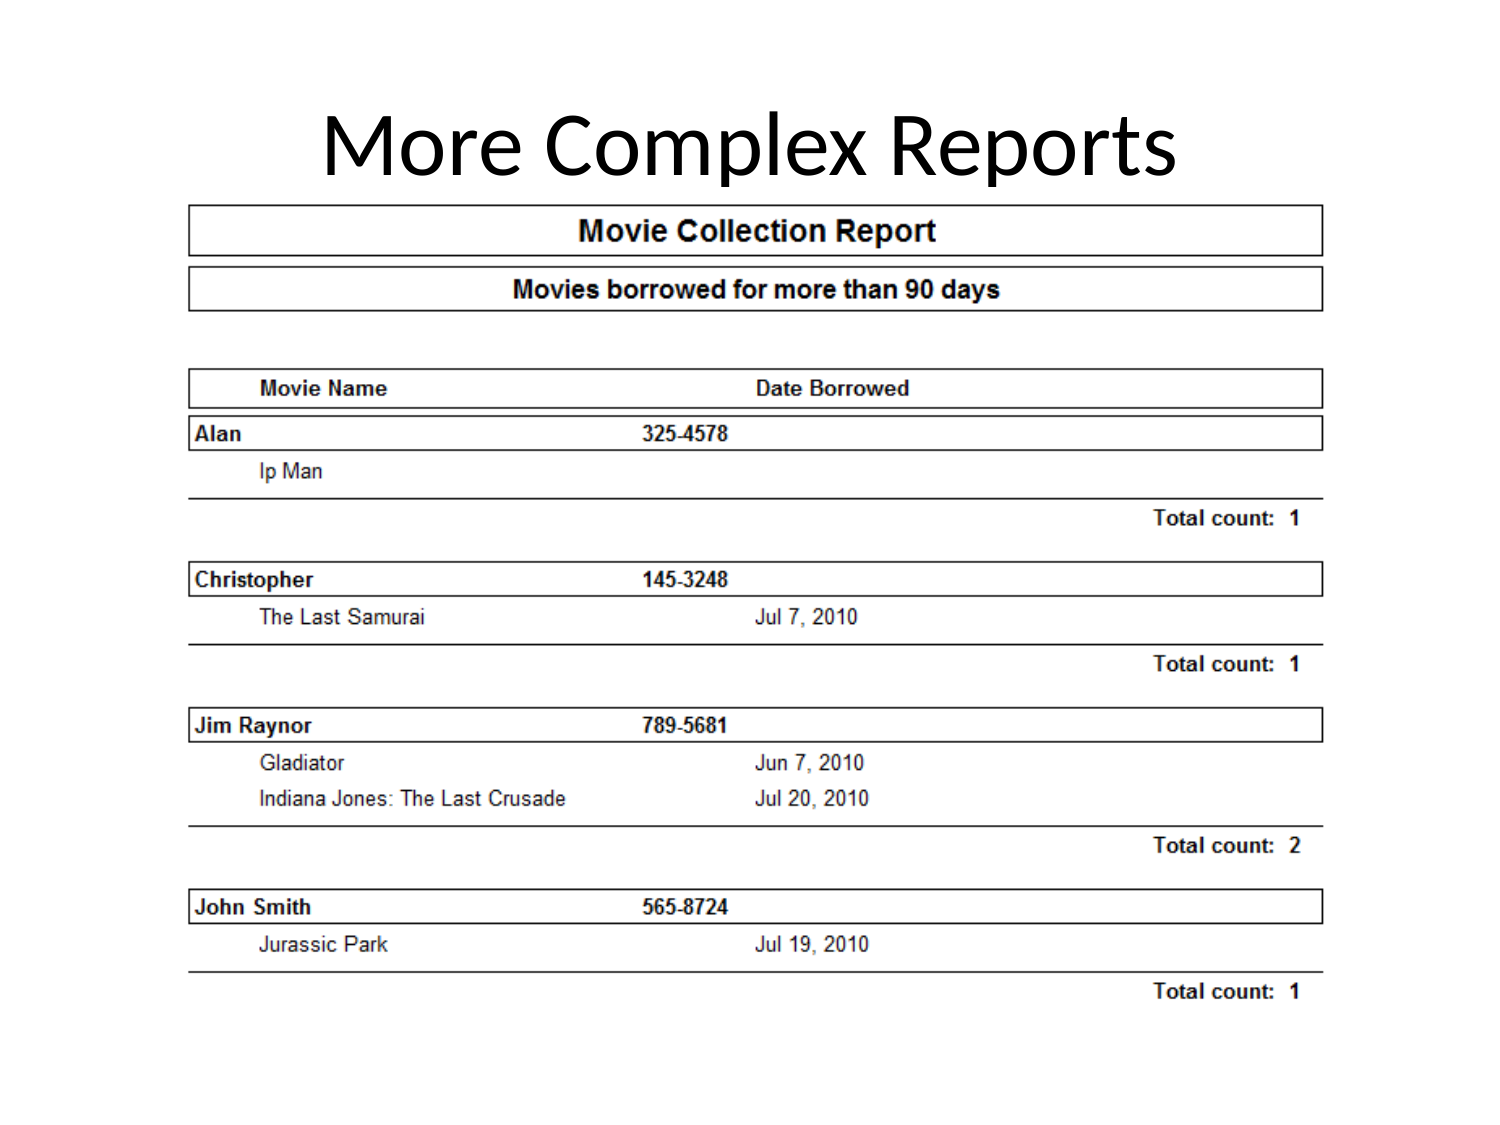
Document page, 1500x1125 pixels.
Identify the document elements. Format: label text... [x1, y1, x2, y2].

title More Complex Reports [75, 45, 1425, 233]
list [174, 187, 1344, 1026]
